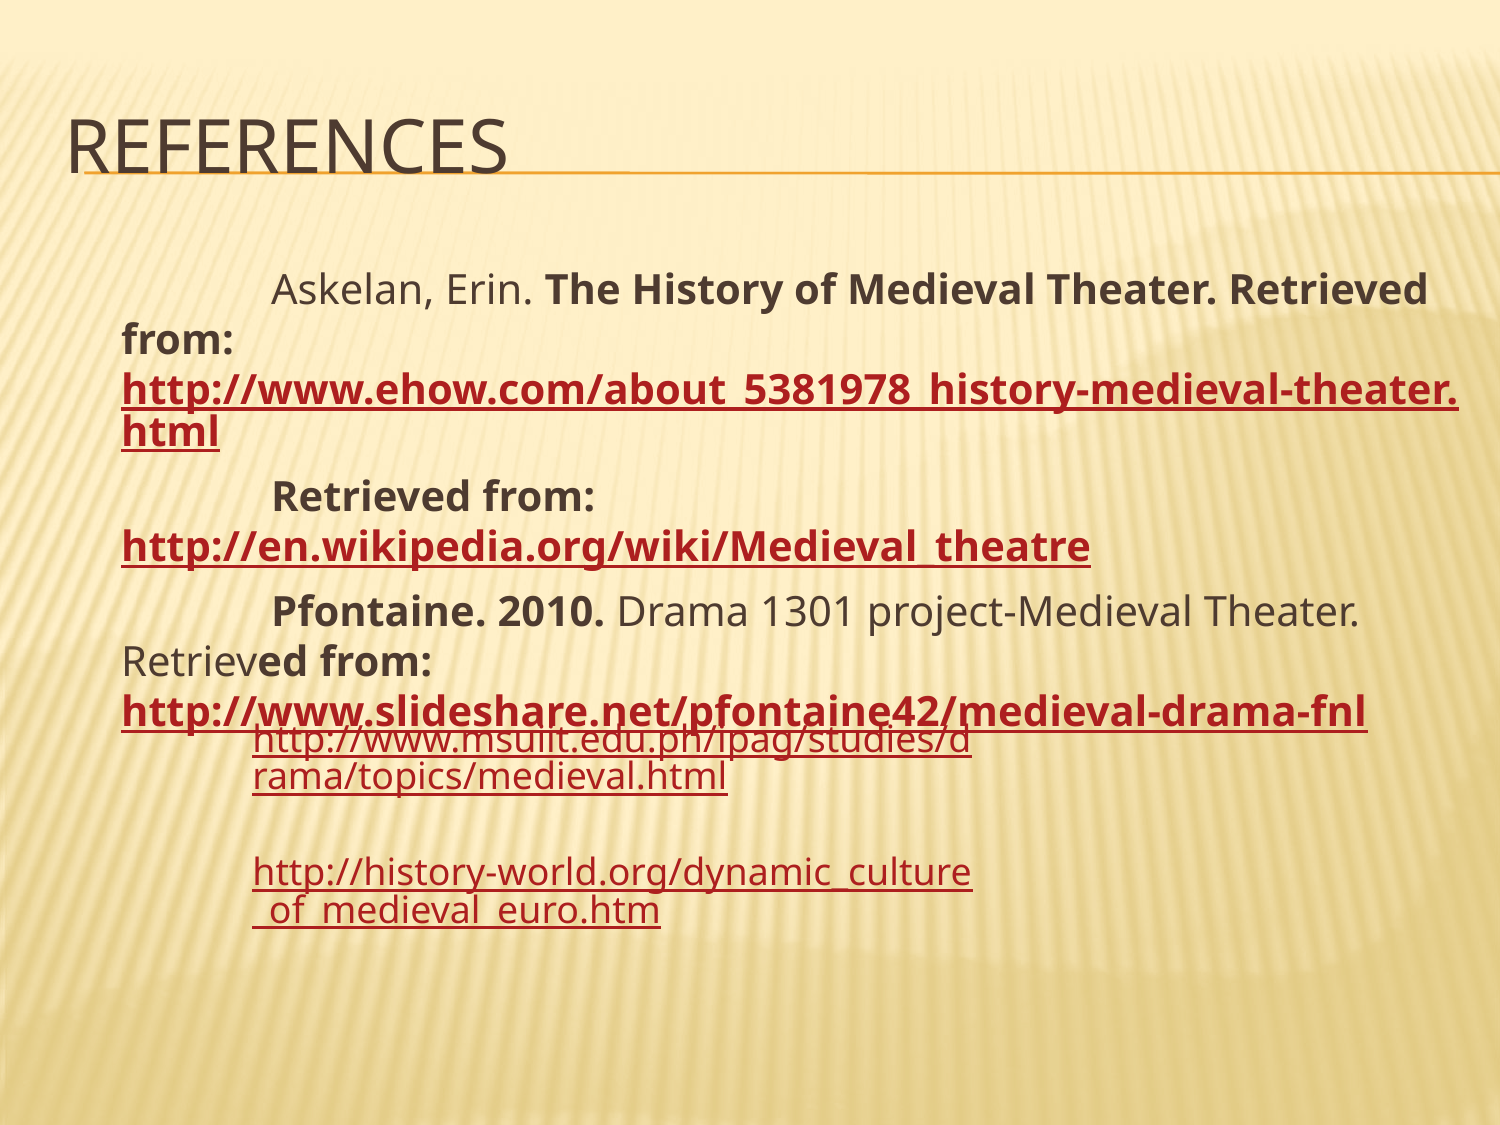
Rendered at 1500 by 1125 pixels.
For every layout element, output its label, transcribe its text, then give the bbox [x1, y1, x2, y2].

text_box http://www.msuiit.edu.ph/ipag/studies/drama/topics/medieval.html http://history-world.org/dynamic_culture_of_medieval_euro.htm [237, 707, 988, 870]
title References [50, 75, 1475, 213]
list Askelan, Erin. The History of Medieval Theater. Retrieved from: http://www.ehow.com/about_5381978_history-medieval-theater.html Retrieved from: http://en.wikipedia.org/wiki/Medieval_theatre Pfontaine. 2010. Drama 1301 project-Medieval Theater. Retrieved from: http://www.slideshare.net/pfontaine42/medieval-drama-fnl [50, 254, 1475, 998]
